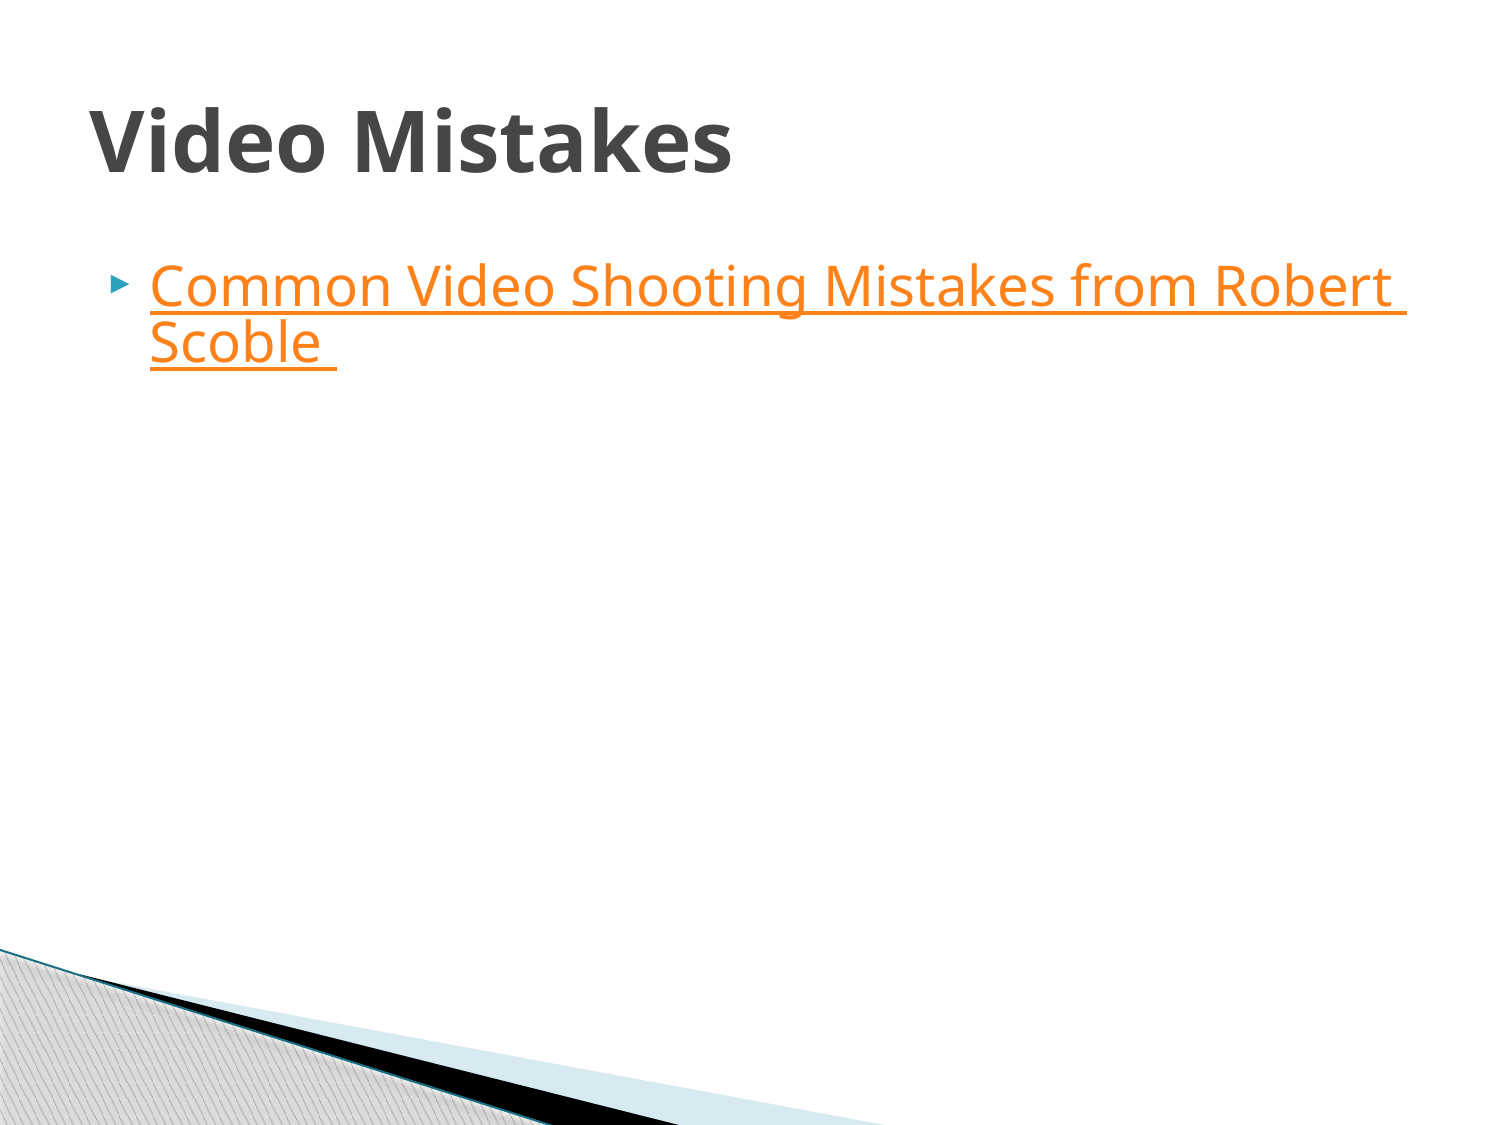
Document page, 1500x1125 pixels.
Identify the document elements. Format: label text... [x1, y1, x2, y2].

list Common Video Shooting Mistakes from Robert Scoble [75, 243, 1425, 986]
title Video Mistakes [75, 45, 1425, 233]
